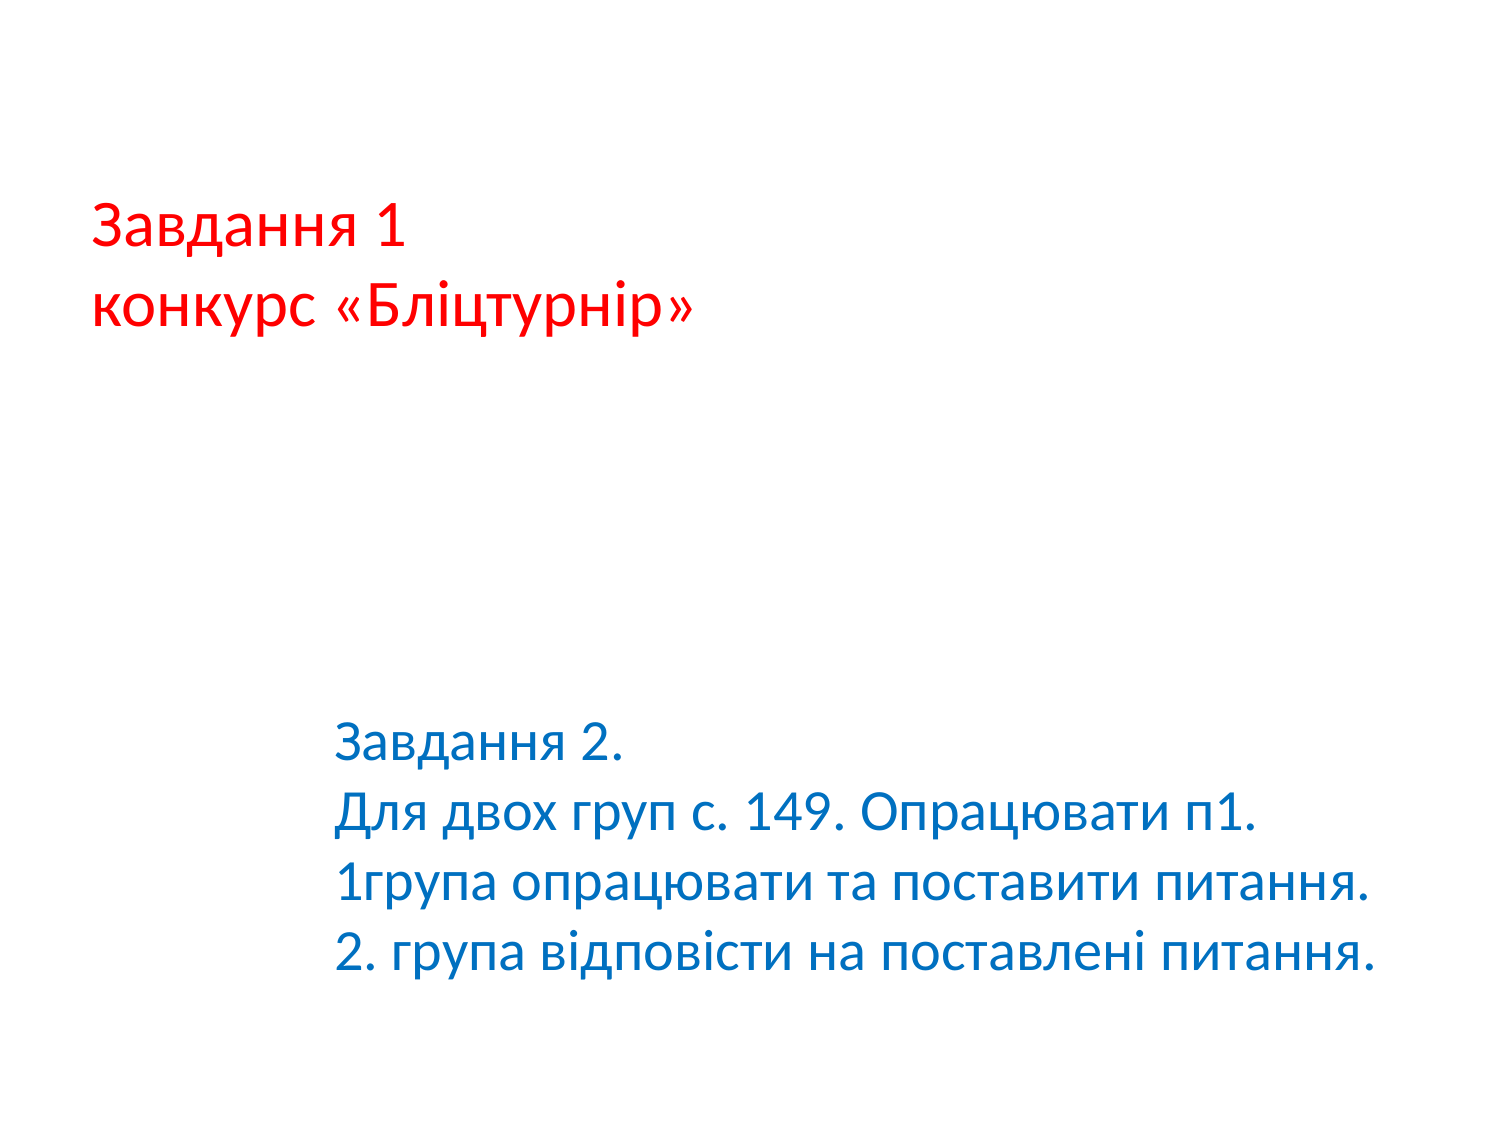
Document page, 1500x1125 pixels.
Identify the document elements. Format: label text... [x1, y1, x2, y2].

title Завдання 1 конкурс «Бліцтурнір» [76, 66, 821, 504]
text_box Завдання 2. Для двох груп с. 149. Опрацювати п1. 1група опрацювати та поставити питання. 2. група відповісти на поставлені питання. [319, 695, 1400, 1125]
